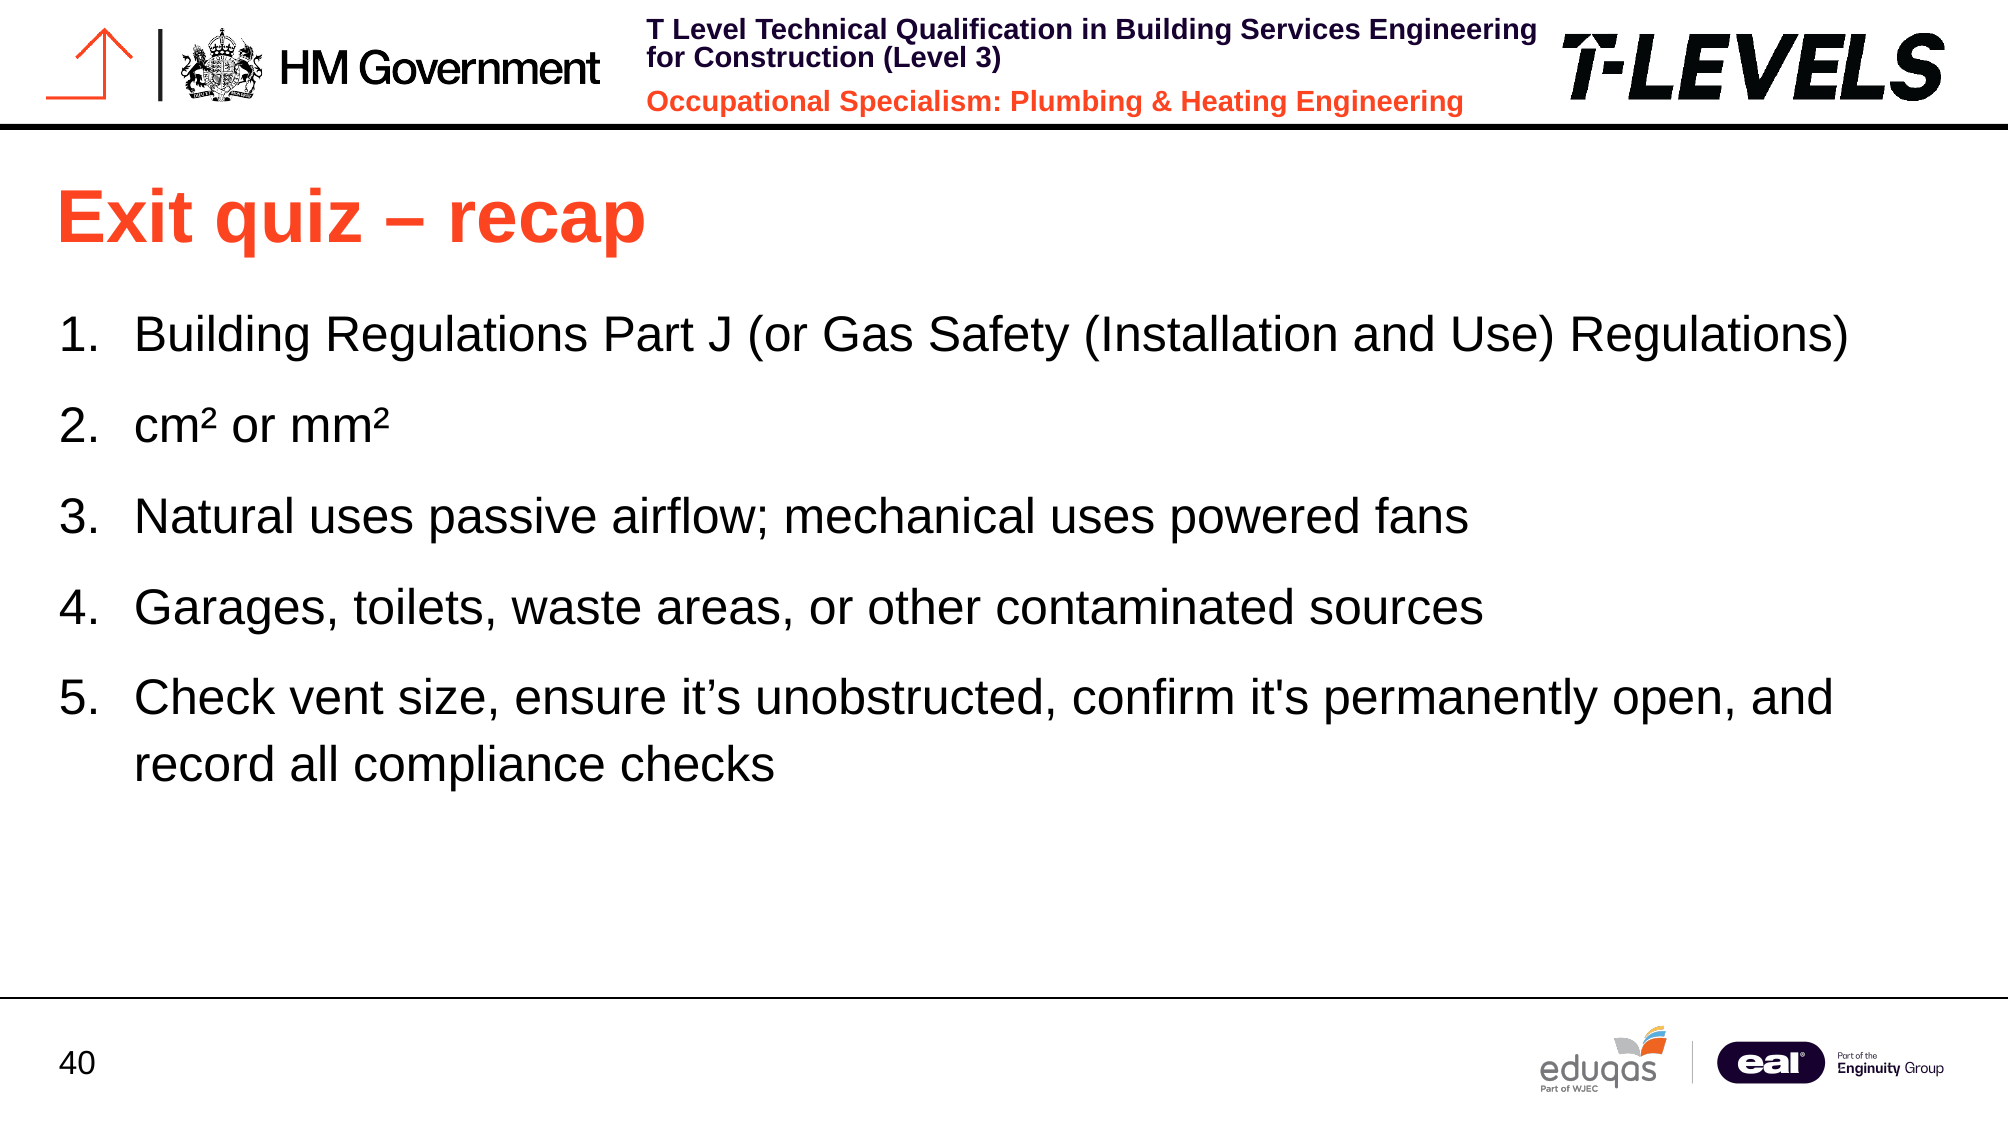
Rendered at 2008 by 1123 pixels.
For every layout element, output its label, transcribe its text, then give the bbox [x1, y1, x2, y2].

list Building Regulations Part J (or Gas Safety (Installation and Use) Regulations) cm² or mm² Natural uses passive airflow; mechanical uses powered fans Garages, toilets, waste areas, or other contaminated sources Check vent size, ensure it’s unobstructed, confirm it's permanently open, and record all compliance checks [59, 295, 1956, 975]
title Exit quiz – recap [41, 111, 1949, 314]
picture [1543, 25, 1964, 108]
picture [158, 28, 600, 102]
picture [41, 27, 139, 100]
picture [1535, 1021, 1949, 1097]
